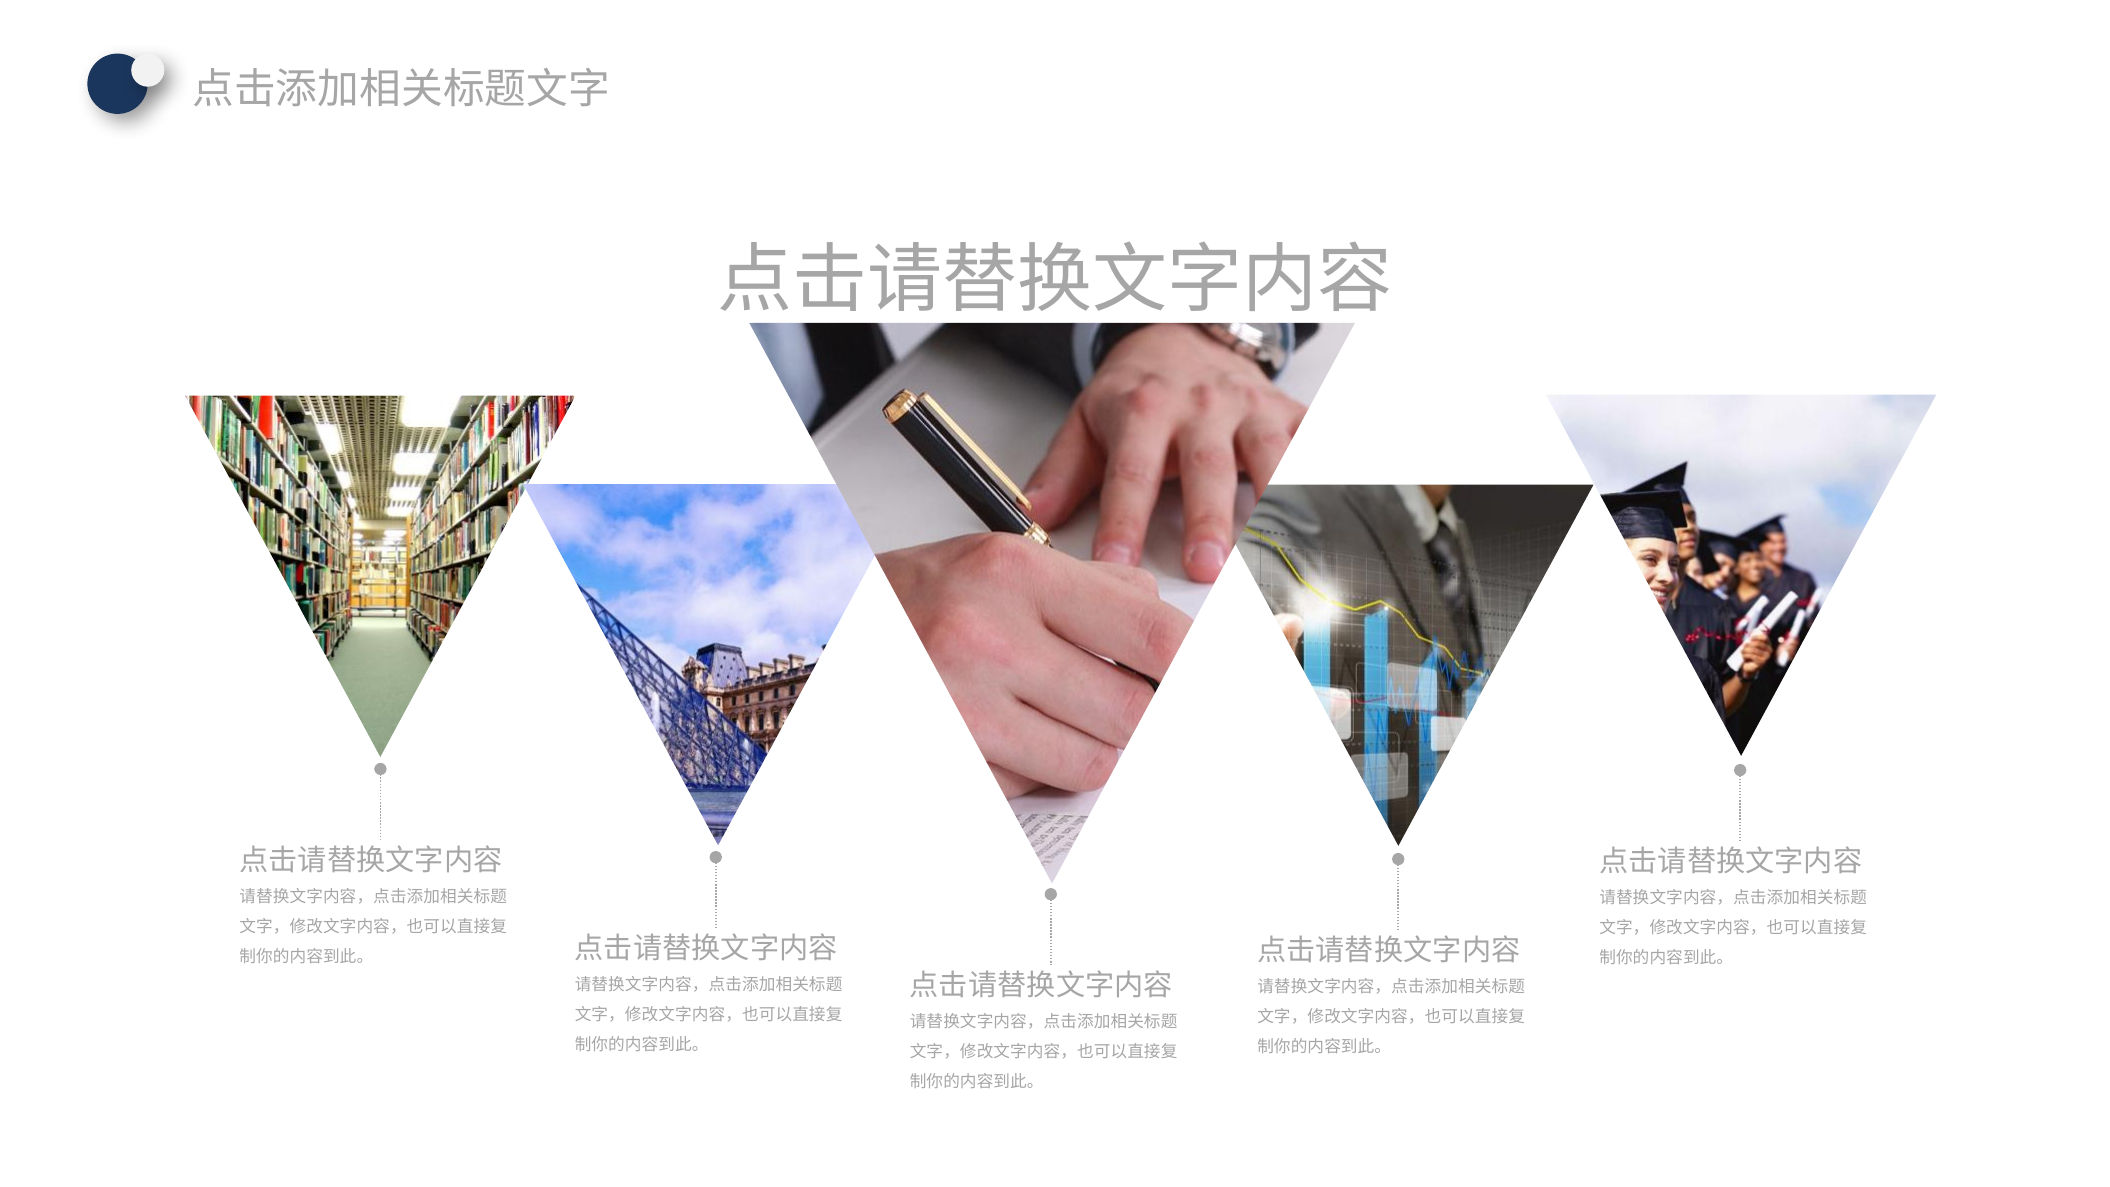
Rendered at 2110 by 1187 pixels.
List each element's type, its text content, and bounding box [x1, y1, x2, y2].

text_box [1236, 483, 1594, 849]
text_box 点击请替换文字内容 请替换文字内容，点击添加相关标题文字，修改文字内容，也可以直接复制你的内容到此。 [560, 901, 872, 1064]
text_box [750, 328, 1354, 886]
text_box [86, 52, 142, 115]
text_box [1544, 393, 1939, 758]
text_box 点击请替换文字内容 请替换文字内容，点击添加相关标题文字，修改文字内容，也可以直接复制你的内容到此。 [895, 938, 1207, 1102]
text_box 点击添加相关标题文字 [176, 53, 680, 114]
text_box [130, 52, 166, 88]
text_box [183, 394, 578, 760]
text_box 点击请替换文字内容 请替换文字内容，点击添加相关标题文字，修改文字内容，也可以直接复制你的内容到此。 [1584, 814, 1897, 977]
text_box [521, 483, 875, 848]
text_box 点击请替换文字内容 请替换文字内容，点击添加相关标题文字，修改文字内容，也可以直接复制你的内容到此。 [224, 813, 537, 976]
text_box 点击请替换文字内容 请替换文字内容，点击添加相关标题文字，修改文字内容，也可以直接复制你的内容到此。 [1242, 903, 1554, 1066]
text_box 点击请替换文字内容 [639, 178, 1471, 328]
